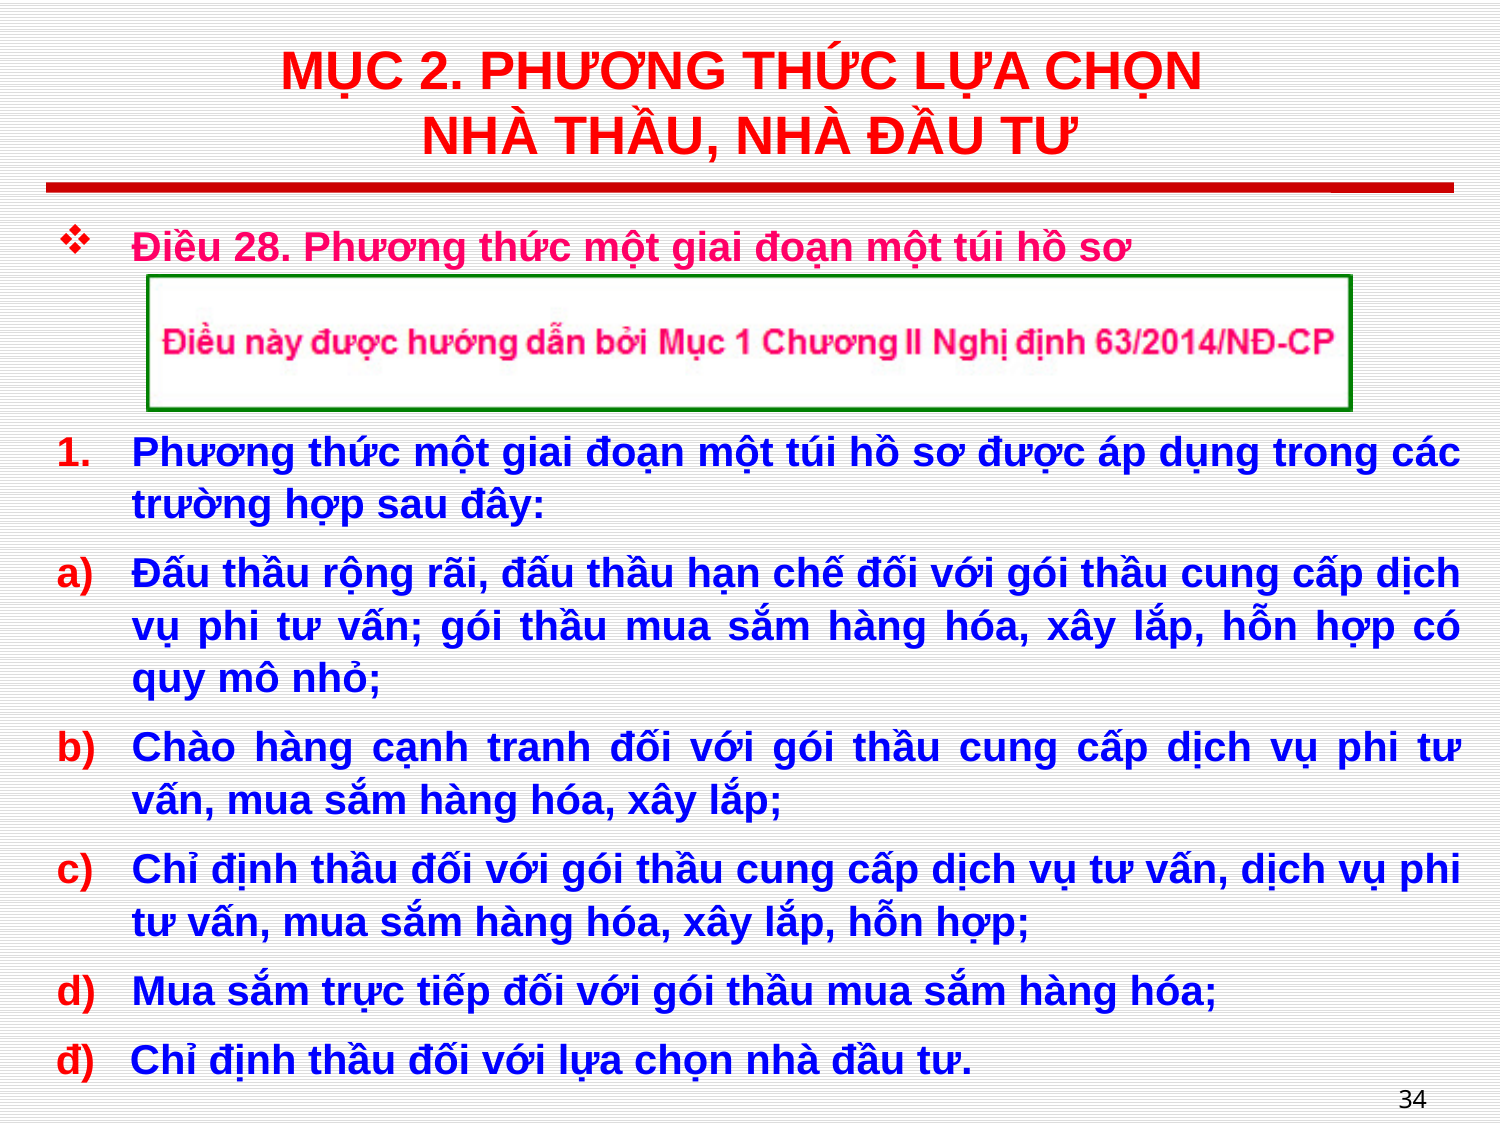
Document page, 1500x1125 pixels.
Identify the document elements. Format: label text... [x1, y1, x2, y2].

text_box Điều 28. Phương thức một giai đoạn một túi hồ sơ Phương thức một giai đoạn một túi hồ sơ được áp dụng trong các trường hợp sau đây: Đấu thầu rộng rãi, đấu thầu hạn chế đối với gói thầu cung cấp dịch vụ phi tư vấn; gói thầu mua sắm hàng hóa, xây lắp, hỗn hợp có quy mô nhỏ; Chào hàng cạnh tranh đối với gói thầu cung cấp dịch vụ phi tư vấn, mua sắm hàng hóa, xây lắp; Chỉ định thầu đối với gói thầu cung cấp dịch vụ tư vấn, dịch vụ phi tư vấn, mua sắm hàng hóa, xây lắp, hỗn hợp; Mua sắm trực tiếp đối với gói thầu mua sắm hàng hóa; đ) Chỉ định thầu đối với lựa chọn nhà đầu tư. [23, 199, 1477, 1088]
picture [146, 274, 1354, 413]
title MỤC 2. PHƯƠNG THỨC LỰA CHỌN NHÀ THẦU, NHÀ ĐẦU TƯ [38, 24, 1463, 175]
